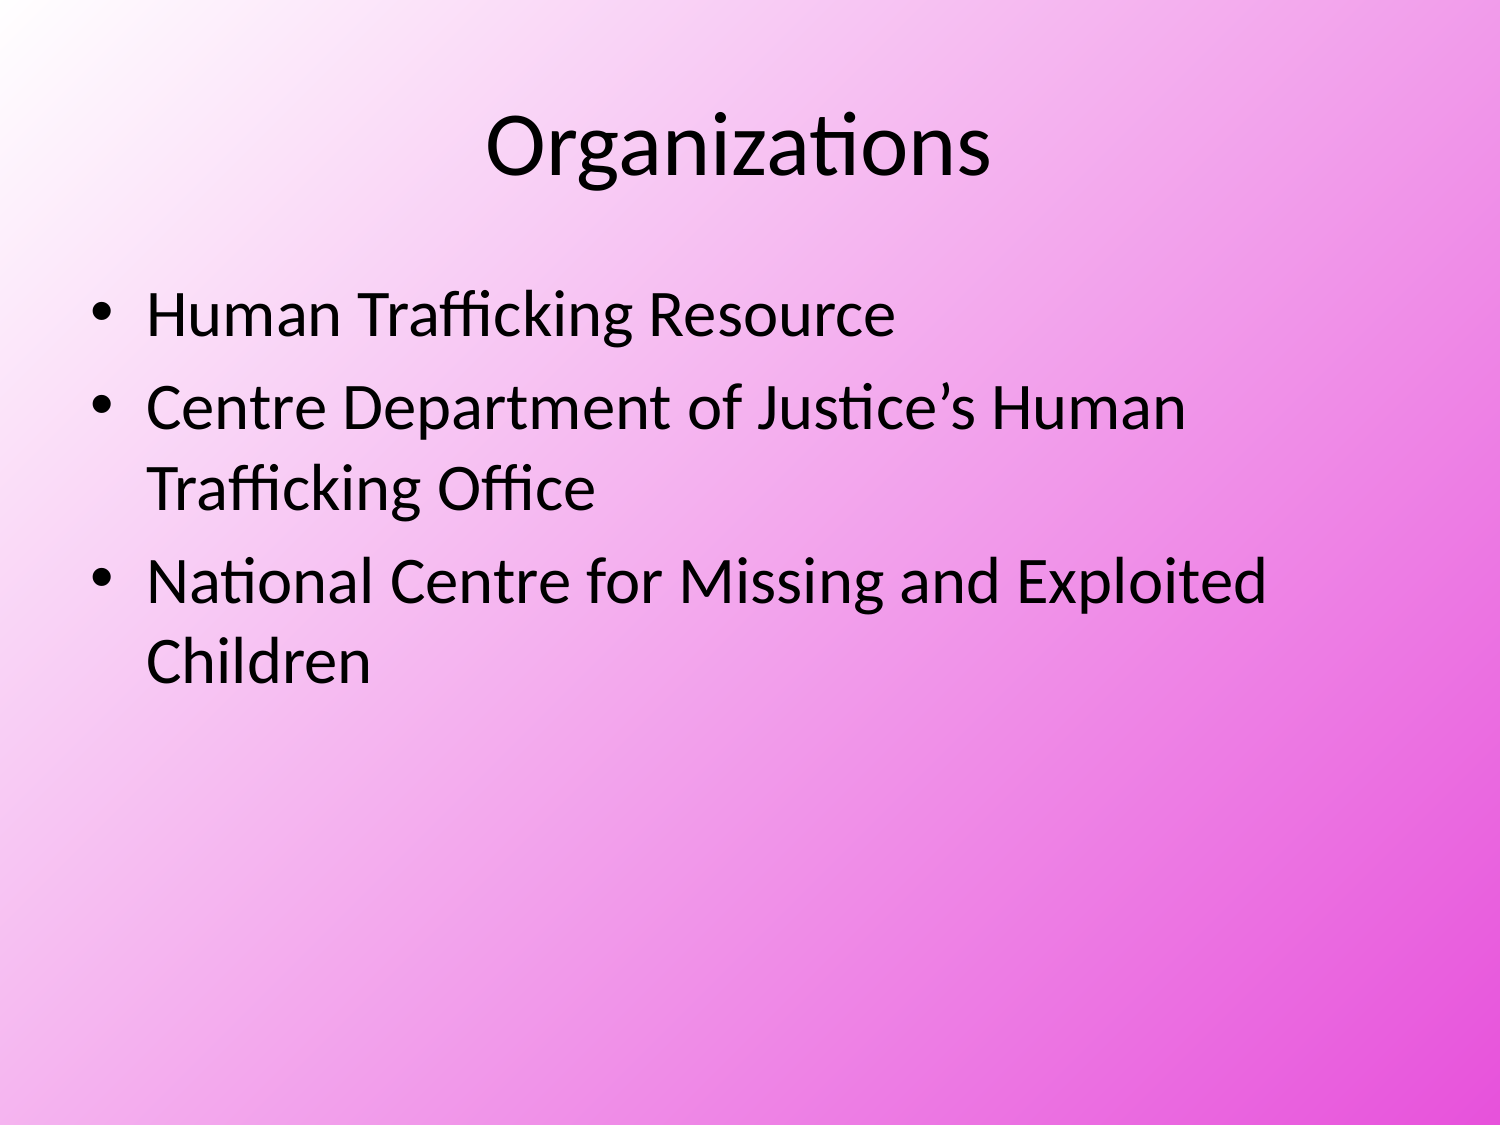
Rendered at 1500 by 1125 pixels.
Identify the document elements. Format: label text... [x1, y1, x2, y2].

list Human Trafficking Resource Centre Department of Justice’s Human Trafficking Office National Centre for Missing and Exploited Children [75, 262, 1425, 1005]
title Organizations [75, 45, 1425, 233]
